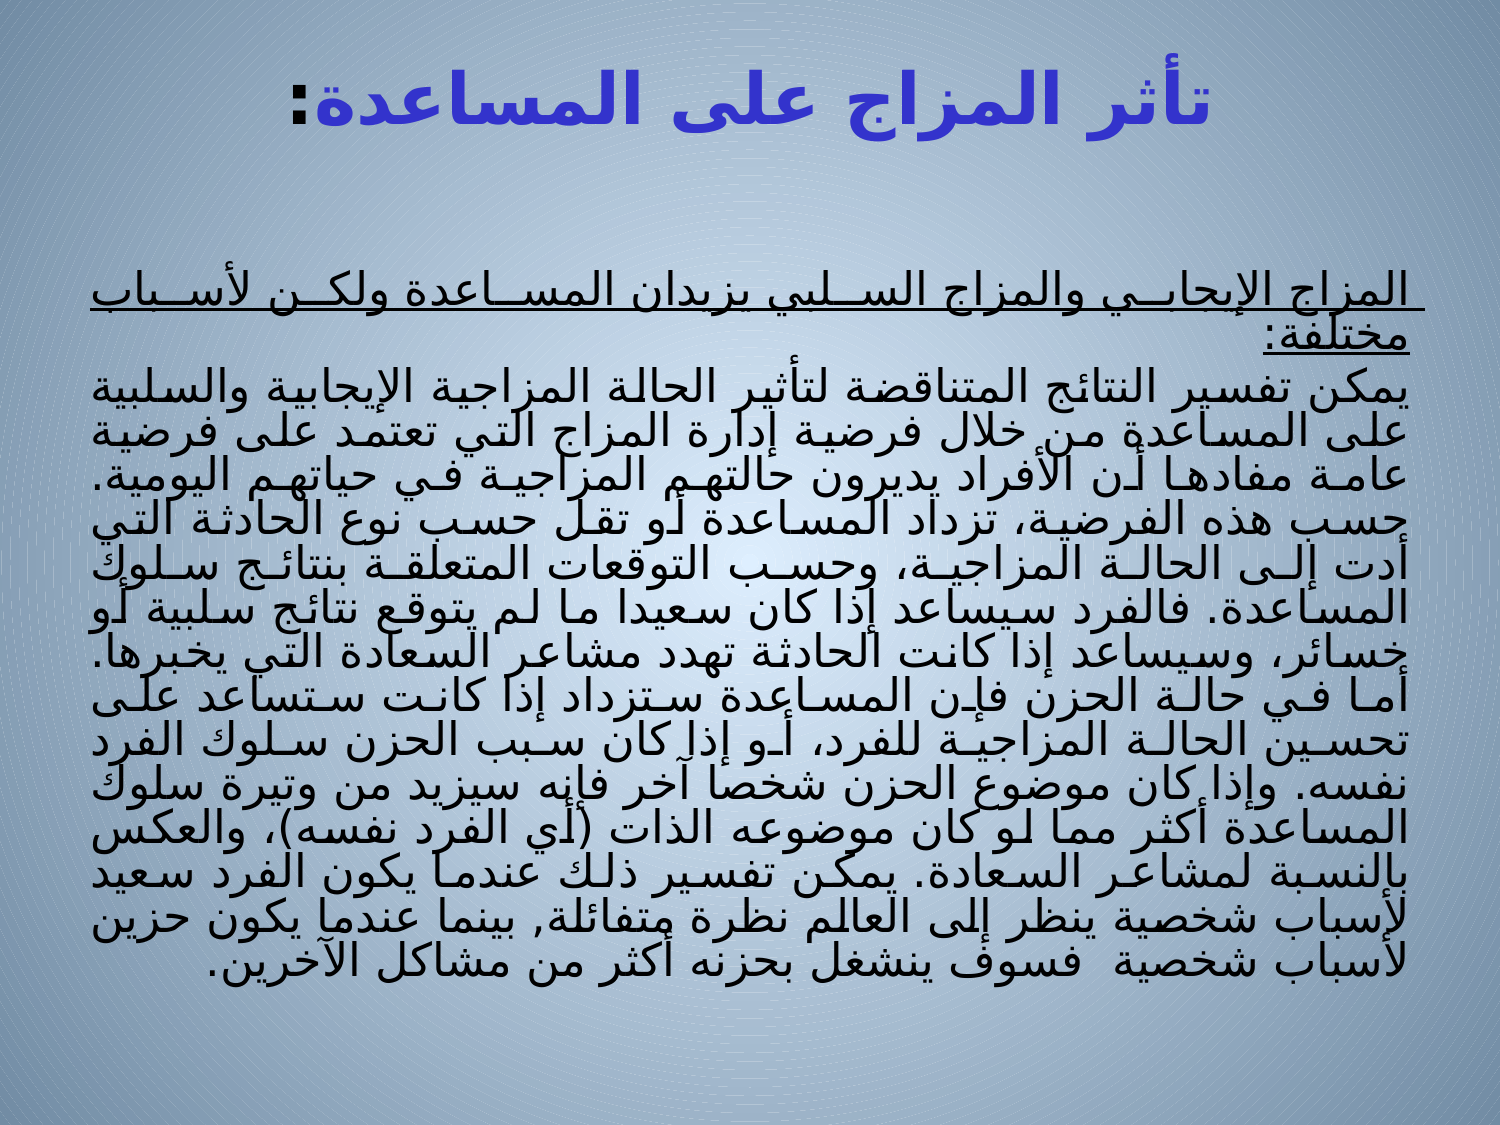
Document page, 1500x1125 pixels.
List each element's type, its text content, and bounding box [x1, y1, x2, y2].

title تأثر المزاج على المساعدة: [75, 45, 1425, 233]
list المزاج الإيجابي والمزاج السلبي يزيدان المساعدة ولكن لأسباب مختلفة: يمكن تفسير النتائج المتناقضة لتأثير الحالة المزاجية الإيجابية والسلبية على المساعدة من خلال فرضية إدارة المزاج التي تعتمد على فرضية عامة مفادها أن الأفراد يديرون حالتهم المزاجية في حياتهم اليومية. حسب هذه الفرضية، تزداد المساعدة أو تقل حسب نوع الحادثة التي أدت إلى الحالة المزاجية، وحسب التوقعات المتعلقة بنتائج سلوك المساعدة. فالفرد سيساعد إذا كان سعيدا ما لم يتوقع نتائج سلبية أو خسائر، وسيساعد إذا كانت الحادثة تهدد مشاعر السعادة التي يخبرها. أما في حالة الحزن فإن المساعدة ستزداد إذا كانت ستساعد على تحسين الحالة المزاجية للفرد، أو إذا كان سبب الحزن سلوك الفرد نفسه. وإذا كان موضوع الحزن شخصا آخر فإنه سيزيد من وتيرة سلوك المساعدة أكثر مما لو كان موضوعه الذات (أي الفرد نفسه)، والعكس بالنسبة لمشاعر السعادة. يمكن تفسير ذلك عندما يكون الفرد سعيد لأسباب شخصية ينظر إلى العالم نظرة متفائلة, بينما عندما يكون حزين لأسباب شخصية فسوف ينشغل بحزنه أكثر من مشاكل الآخرين. [75, 262, 1425, 1005]
